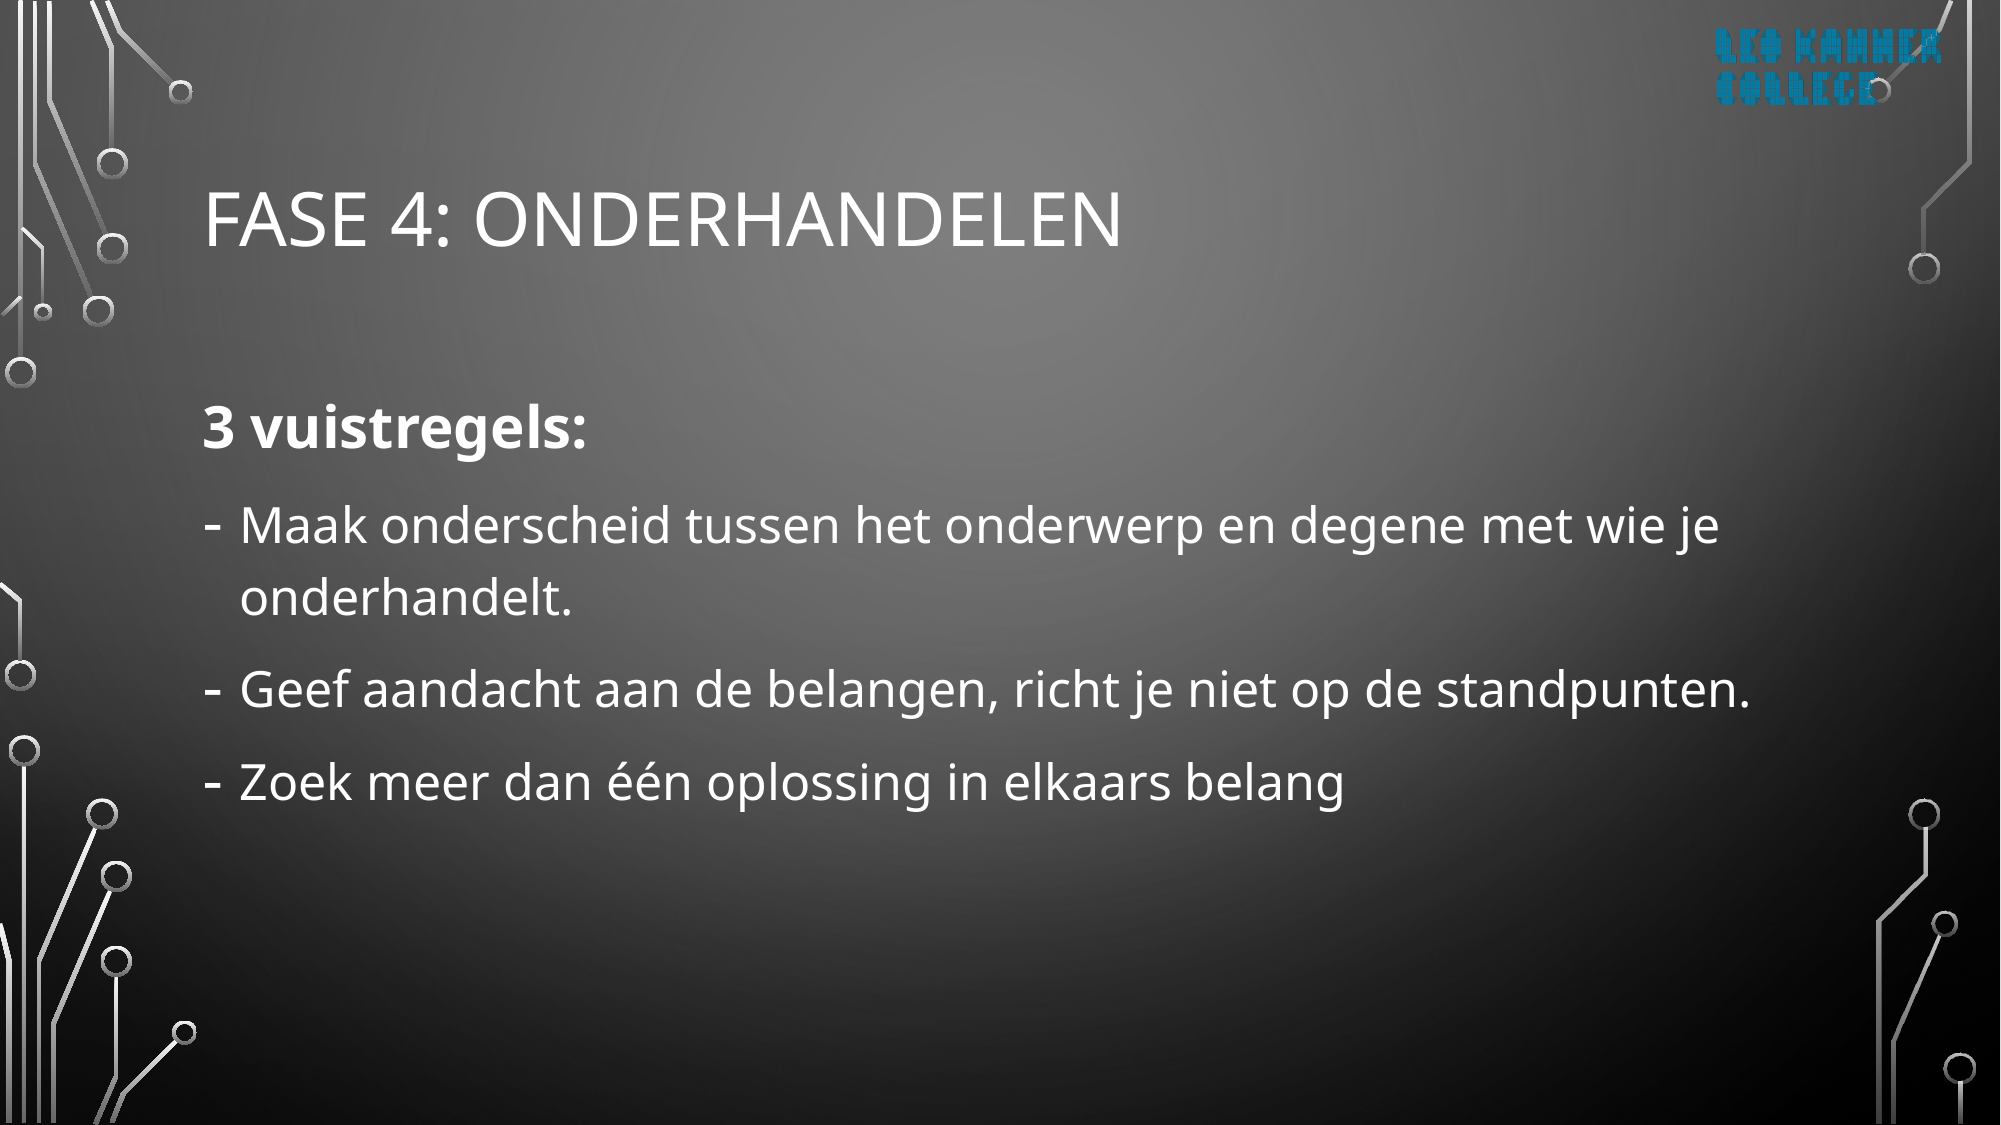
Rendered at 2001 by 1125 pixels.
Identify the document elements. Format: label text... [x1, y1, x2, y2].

picture [1716, 29, 1941, 106]
picture [1801, 29, 1810, 37]
list 3 vuistregels: Maak onderscheid tussen het onderwerp en degene met wie je onderhandelt. Geef aandacht aan de belangen, richt je niet op de standpunten. Zoek meer dan één oplossing in elkaars belang [187, 369, 1813, 1024]
title Fase 4: onderhandelen [187, 101, 1813, 344]
picture [1937, 41, 1941, 51]
